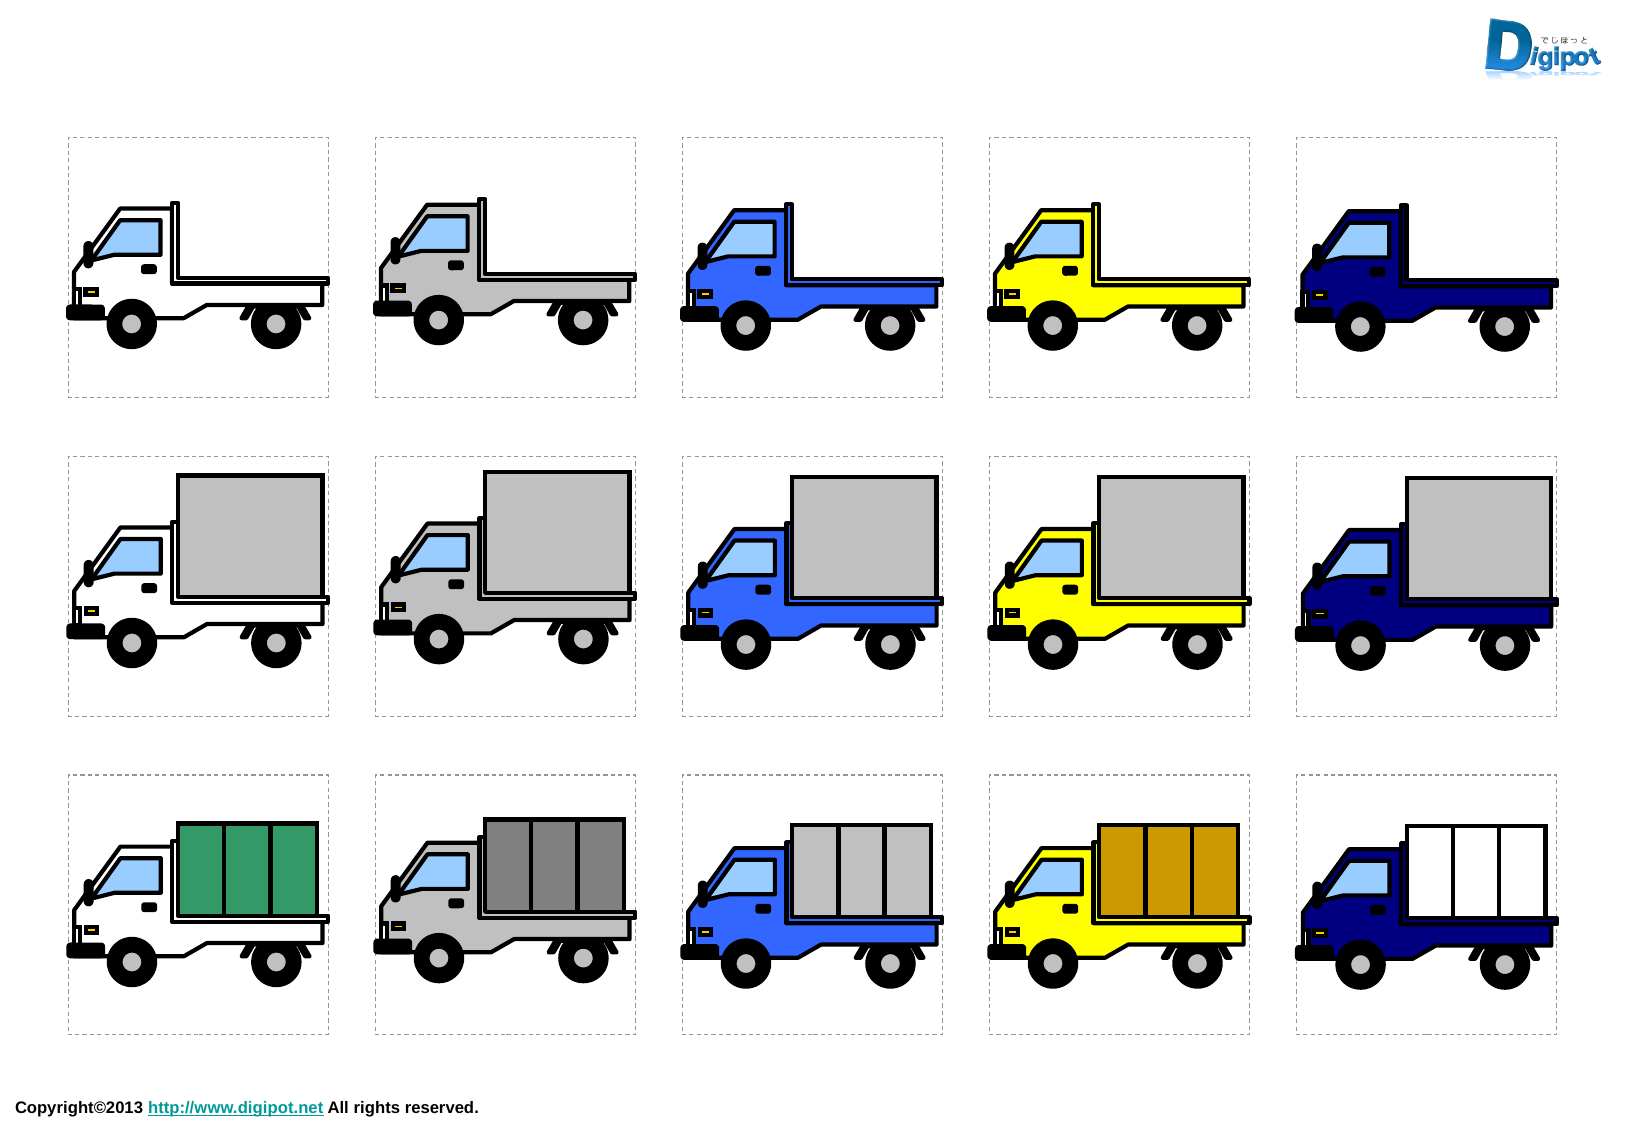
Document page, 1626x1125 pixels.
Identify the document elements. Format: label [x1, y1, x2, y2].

text_box [1296, 205, 1557, 350]
text_box [989, 204, 1250, 349]
text_box [1297, 478, 1558, 669]
text_box [682, 824, 943, 987]
picture [1485, 18, 1602, 82]
text_box [68, 475, 329, 667]
text_box [989, 477, 1250, 668]
text_box [375, 198, 636, 344]
text_box [68, 823, 329, 986]
text_box [1297, 825, 1558, 988]
text_box [682, 477, 943, 668]
text_box [375, 819, 636, 982]
text_box [682, 204, 943, 349]
text_box [989, 824, 1250, 987]
text_box [375, 471, 636, 663]
text_box [68, 202, 329, 348]
